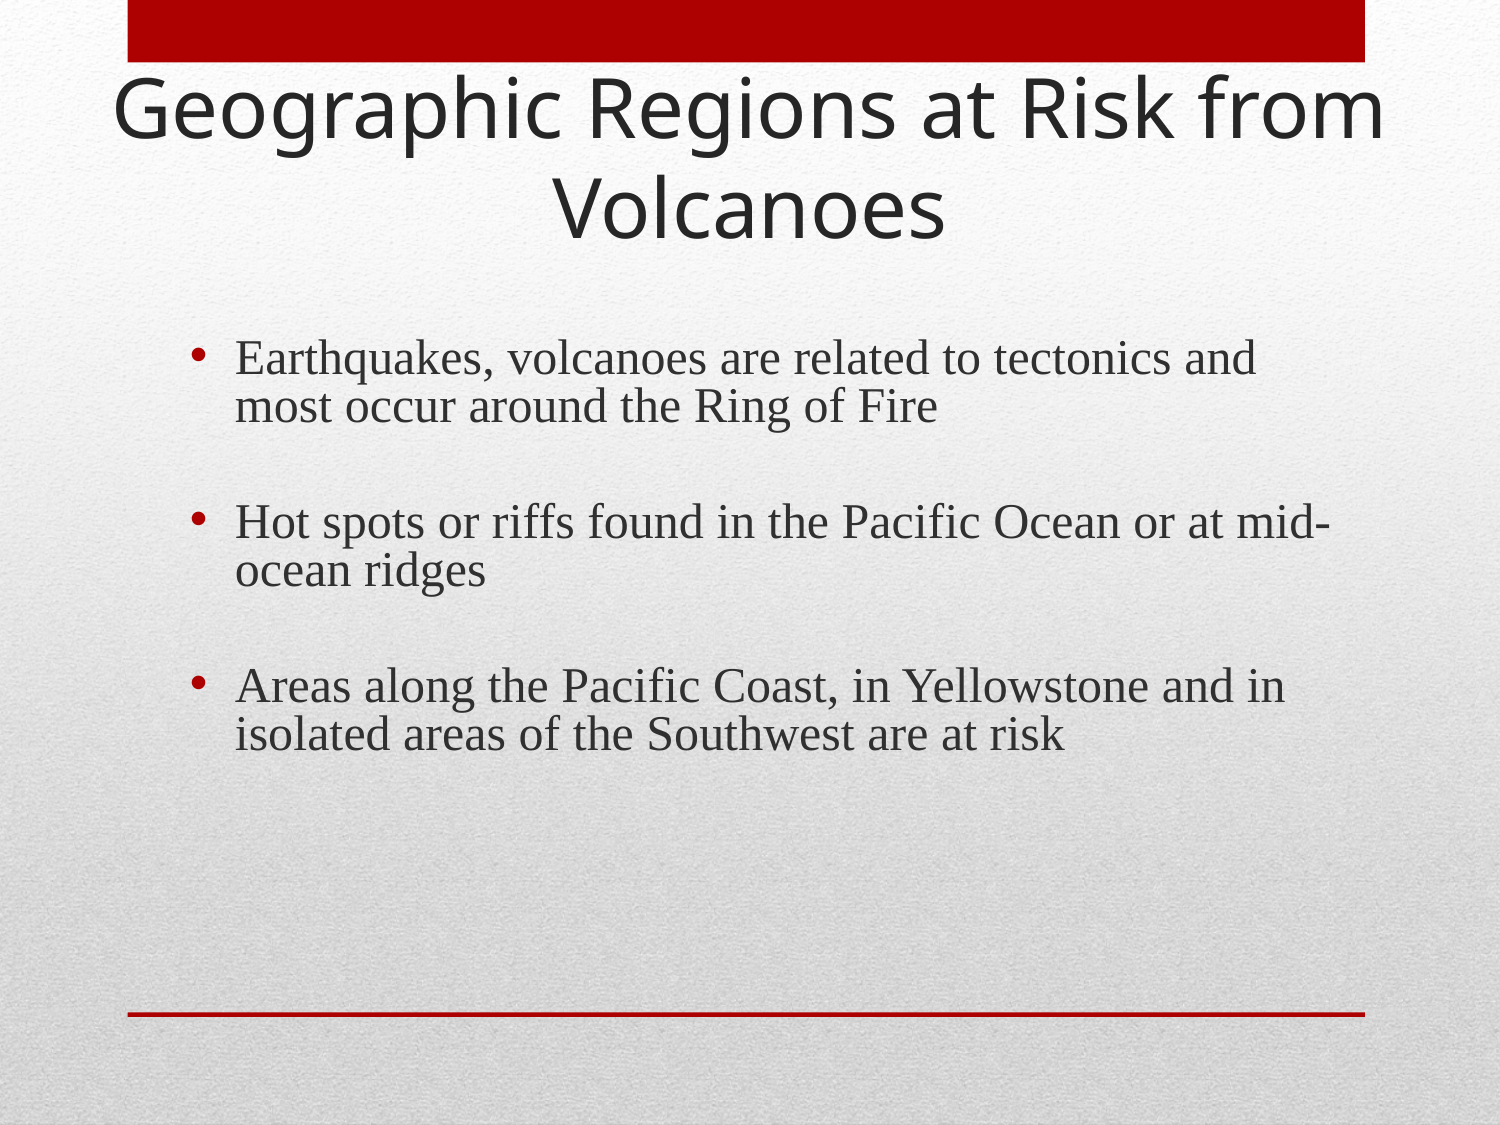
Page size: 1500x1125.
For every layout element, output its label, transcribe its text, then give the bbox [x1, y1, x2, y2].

list Earthquakes, volcanoes are related to tectonics and most occur around the Ring of Fire Hot spots or riffs found in the Pacific Ocean or at mid-ocean ridges Areas along the Pacific Coast, in Yellowstone and in isolated areas of the Southwest are at risk [174, 224, 1363, 988]
title Geographic Regions at Risk from Volcanoes [0, 0, 1500, 263]
